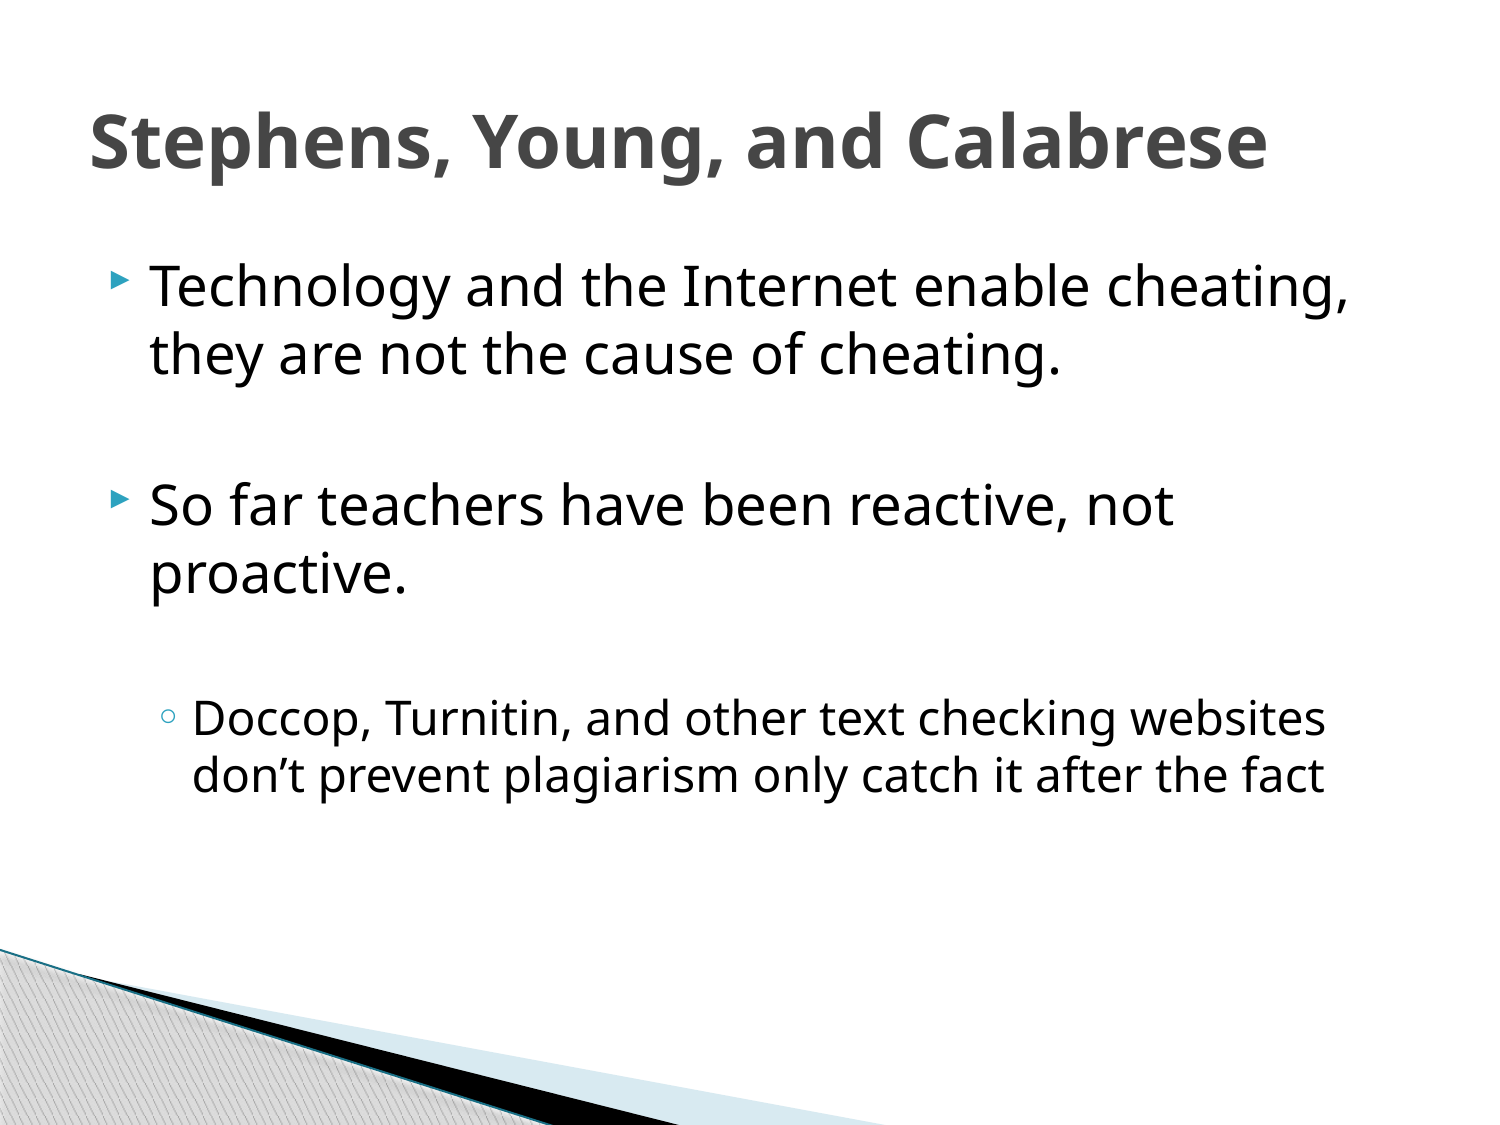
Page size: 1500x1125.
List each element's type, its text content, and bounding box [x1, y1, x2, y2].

list Technology and the Internet enable cheating, they are not the cause of cheating. So far teachers have been reactive, not proactive. Doccop, Turnitin, and other text checking websites don’t prevent plagiarism only catch it after the fact [75, 243, 1425, 986]
title Stephens, Young, and Calabrese [75, 45, 1425, 233]
